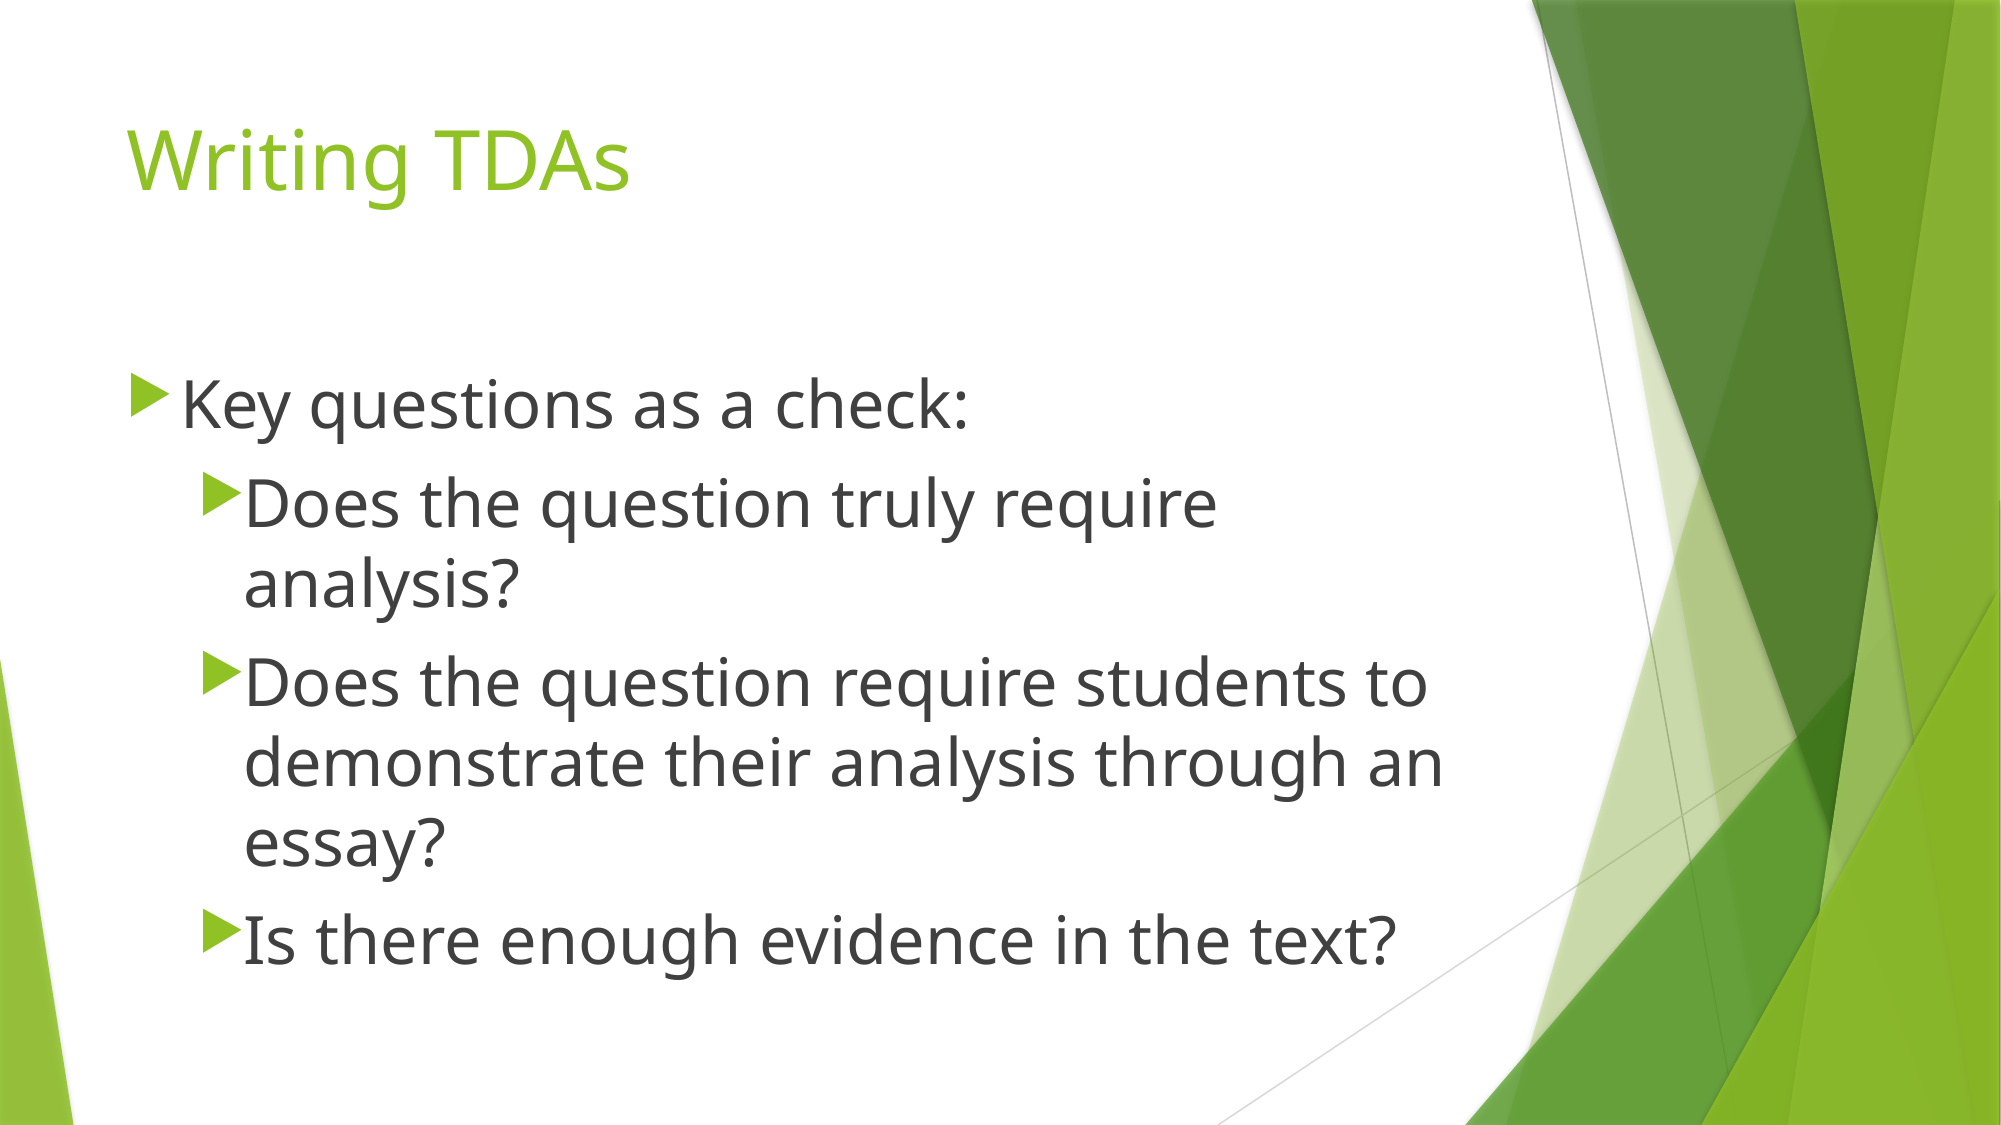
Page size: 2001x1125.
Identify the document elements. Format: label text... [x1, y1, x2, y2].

title Writing TDAs [111, 99, 1522, 317]
list Key questions as a check: Does the question truly require analysis? Does the question require students to demonstrate their analysis through an essay? Is there enough evidence in the text? [111, 354, 1522, 992]
